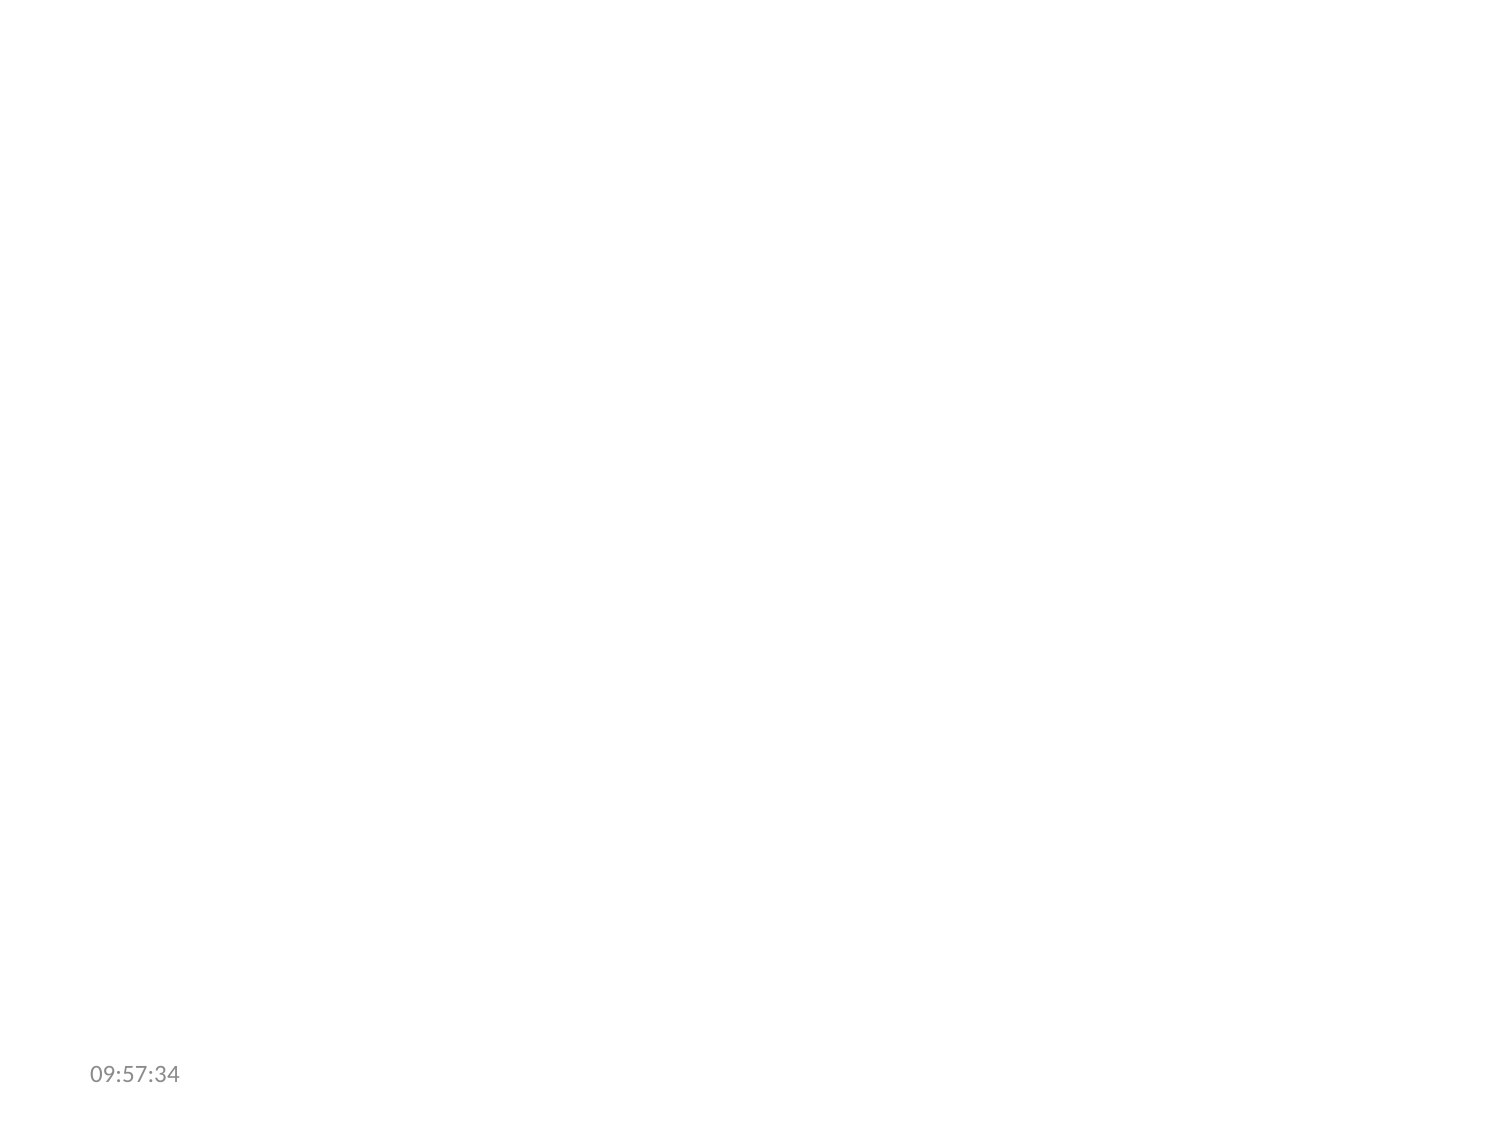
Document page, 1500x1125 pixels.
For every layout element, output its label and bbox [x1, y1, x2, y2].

slide_number [75, 1042, 425, 1103]
